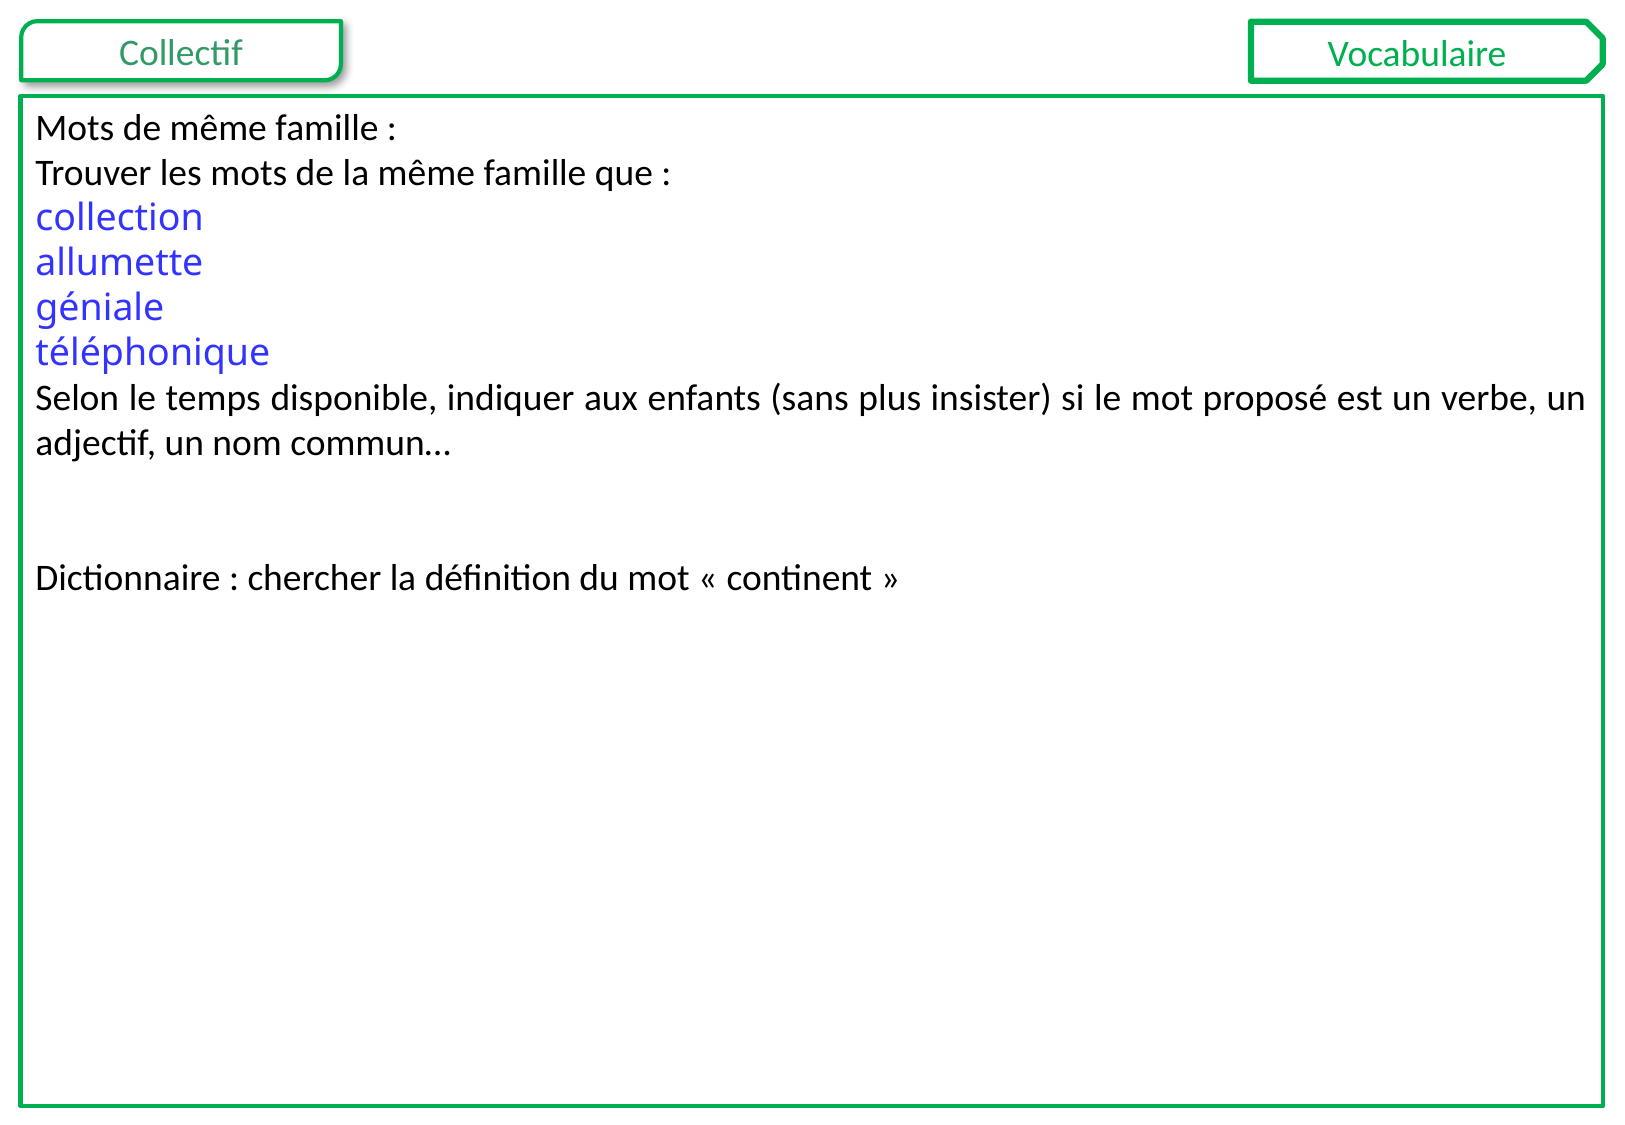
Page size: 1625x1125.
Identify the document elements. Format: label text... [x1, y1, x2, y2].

list Mots de même famille : Trouver les mots de la même famille que : collection allumette géniale téléphonique Selon le temps disponible, indiquer aux enfants (sans plus insister) si le mot proposé est un verbe, un adjectif, un nom commun… Dictionnaire : chercher la définition du mot « continent » [18, 94, 1605, 1108]
list Vocabulaire [1250, 21, 1584, 81]
